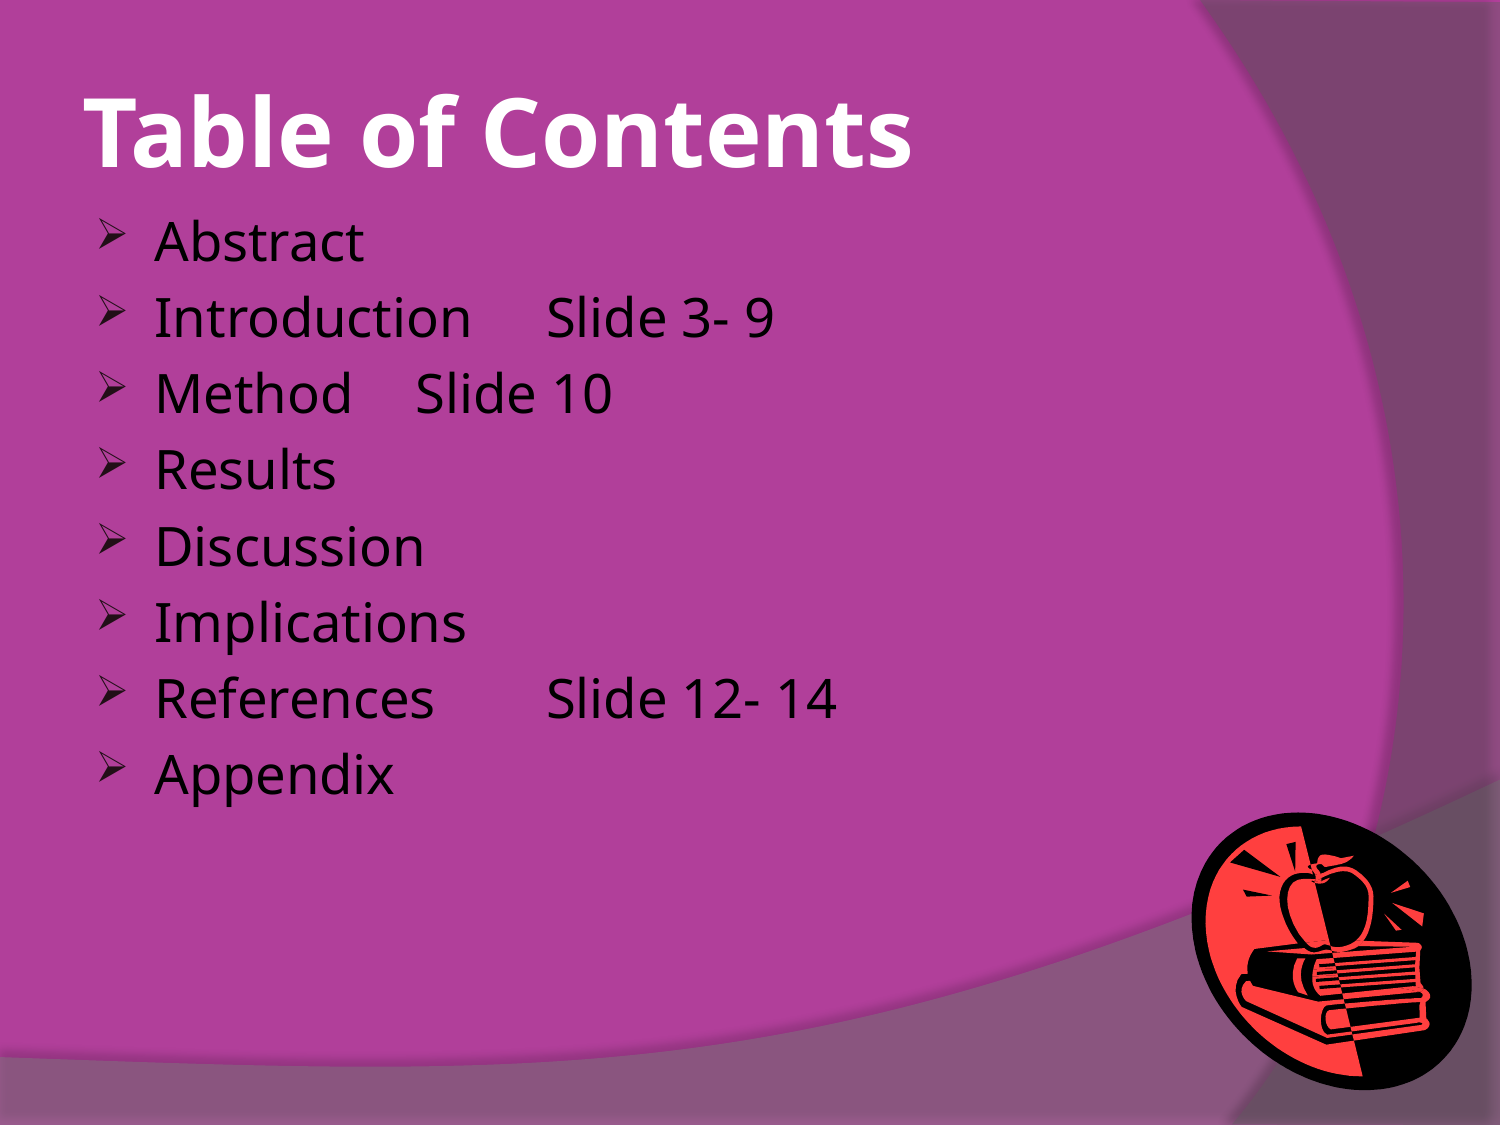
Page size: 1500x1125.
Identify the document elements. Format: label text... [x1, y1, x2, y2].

list Abstract Introduction Slide 3- 9 Method Slide 10 Results Discussion Implications References Slide 12- 14 Appendix [75, 200, 1375, 813]
picture [1187, 812, 1475, 1091]
title Table of Contents [75, 45, 1300, 200]
